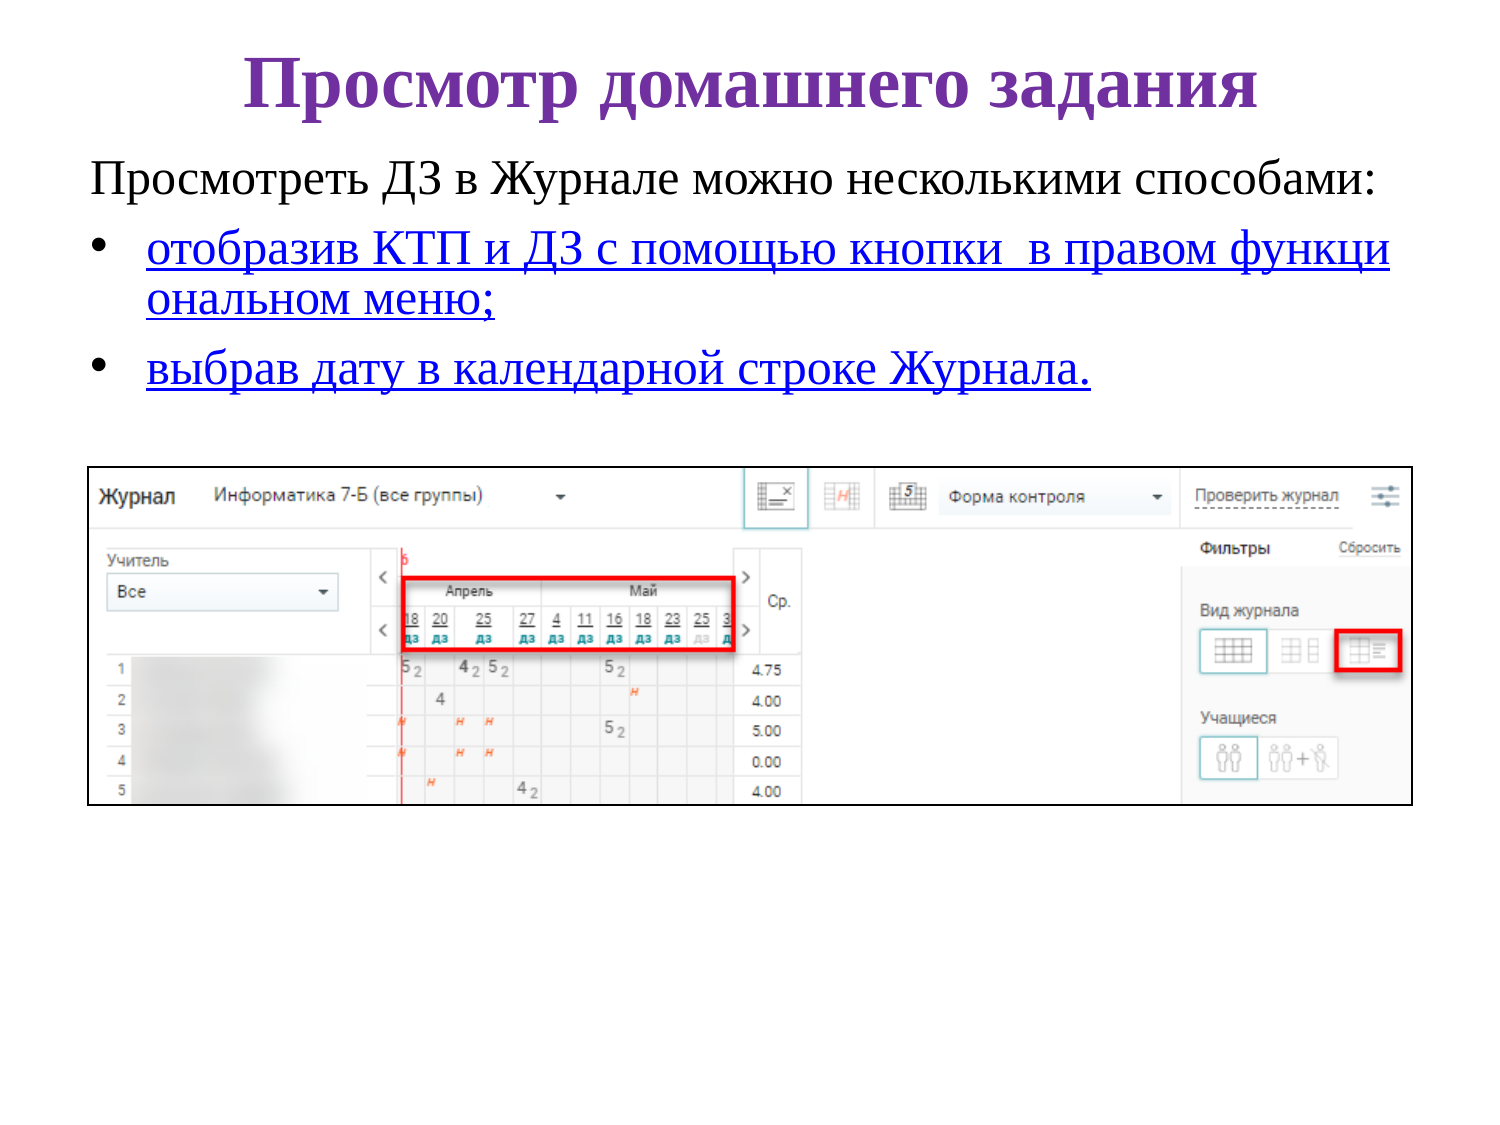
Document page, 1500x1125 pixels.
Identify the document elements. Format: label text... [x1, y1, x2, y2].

picture [88, 467, 1412, 805]
list Просмотреть ДЗ в Журнале можно несколькими способами: отобразив КТП и ДЗ с помощью кнопки в правом функциональном меню; выбрав дату в календарной строке Журнала. [75, 137, 1425, 1005]
title Просмотр домашнего задания [76, 19, 1427, 135]
